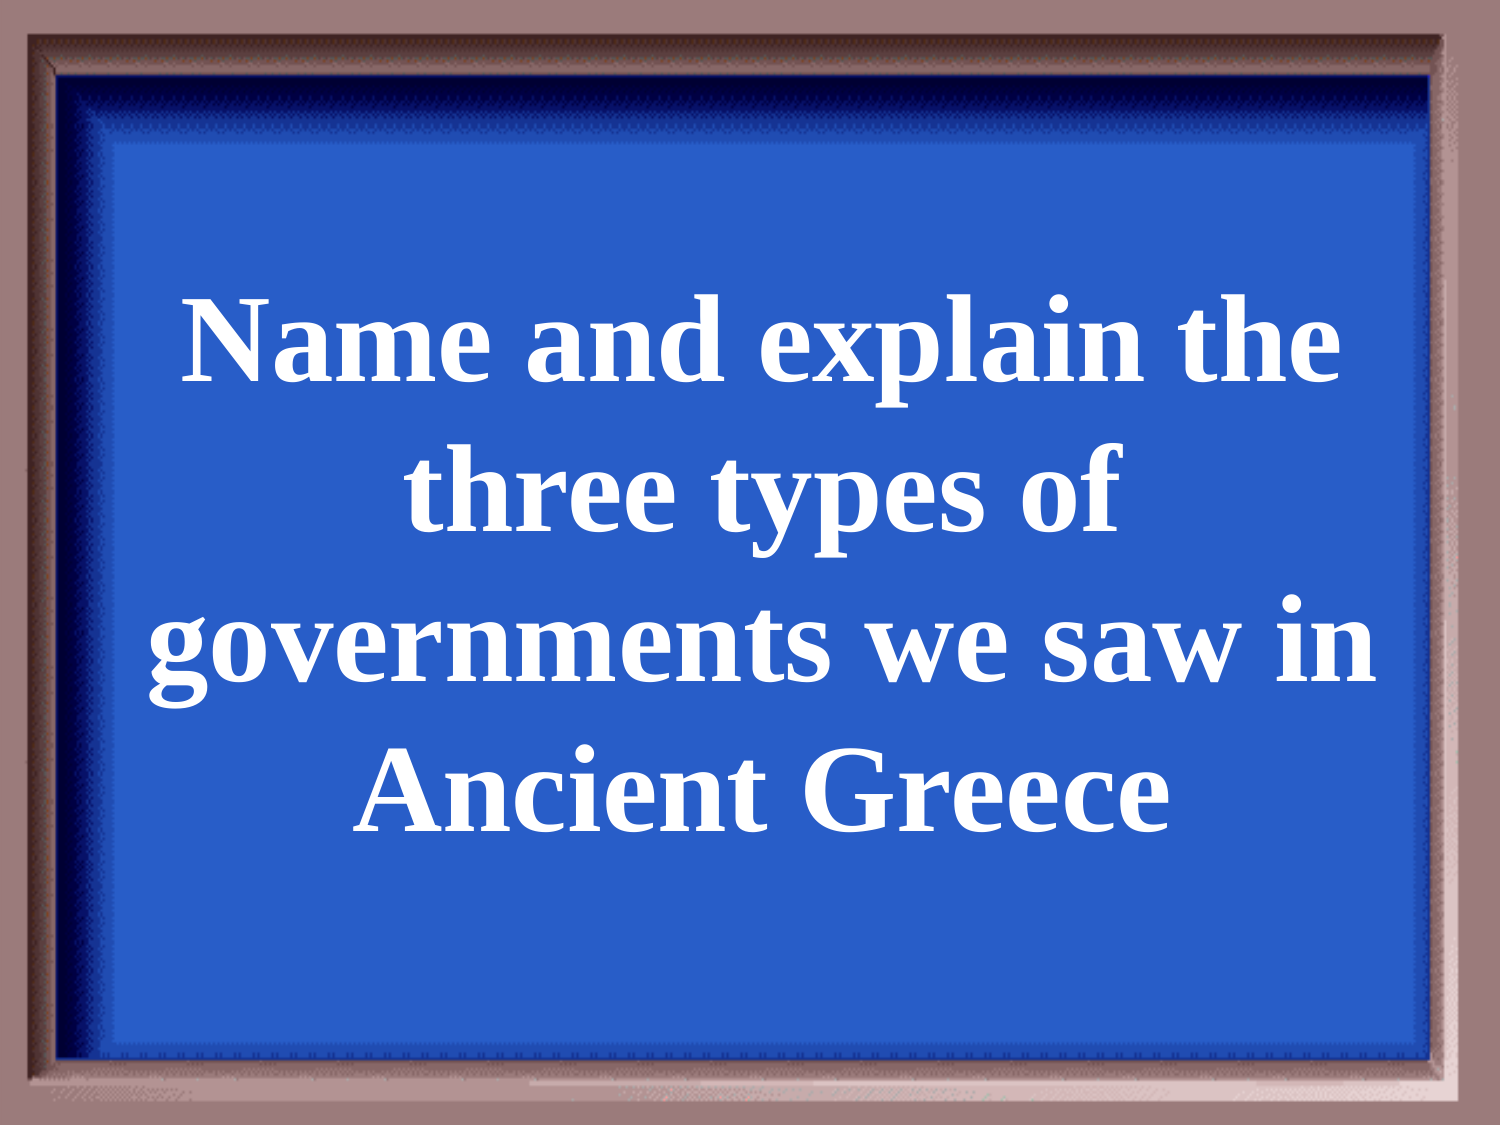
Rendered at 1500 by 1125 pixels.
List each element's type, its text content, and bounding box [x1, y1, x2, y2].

picture [0, 0, 1500, 1125]
title Name and explain the three types of governments we saw in Ancient Greece [125, 462, 1400, 650]
